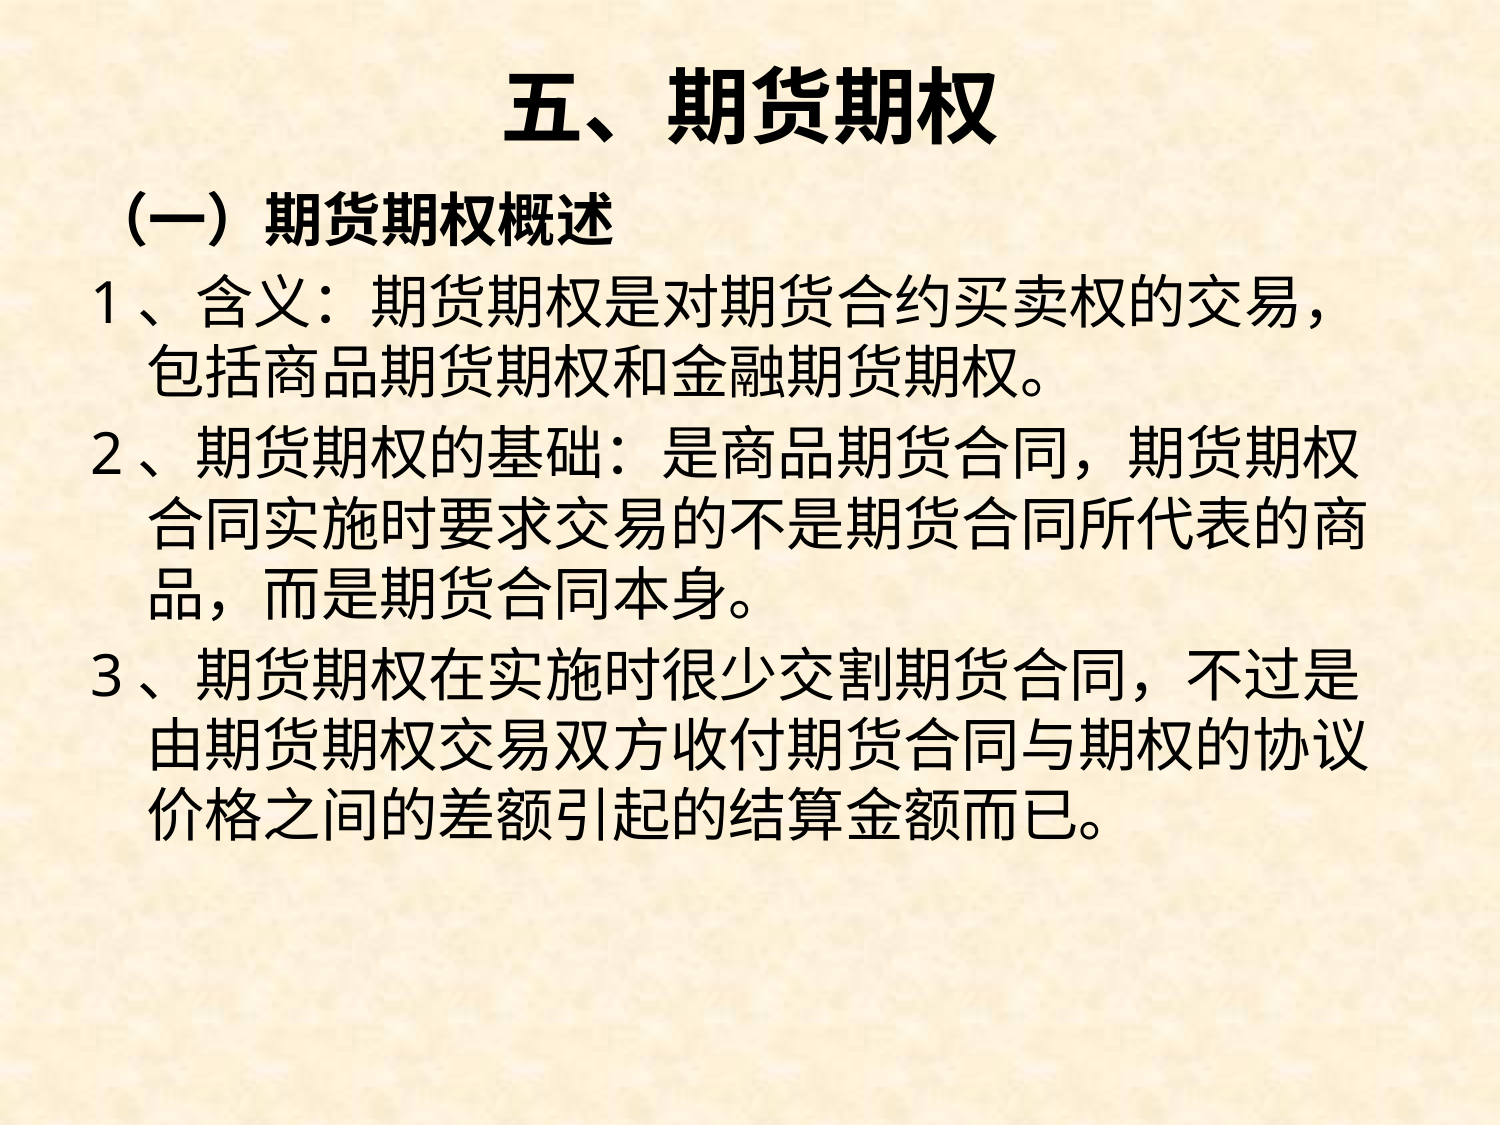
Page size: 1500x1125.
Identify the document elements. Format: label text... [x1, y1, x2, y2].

title 五、期货期权 [75, 45, 1425, 164]
picture [0, 0, 1500, 1125]
list （一）期货期权概述 1、含义：期货期权是对期货合约买卖权的交易，包括商品期货期权和金融期货期权。 2、期货期权的基础：是商品期货合同，期货期权合同实施时要求交易的不是期货合同所代表的商品，而是期货合同本身。 3、期货期权在实施时很少交割期货合同，不过是由期货期权交易双方收付期货合同与期权的协议价格之间的差额引起的结算金额而已。 [75, 175, 1425, 1005]
